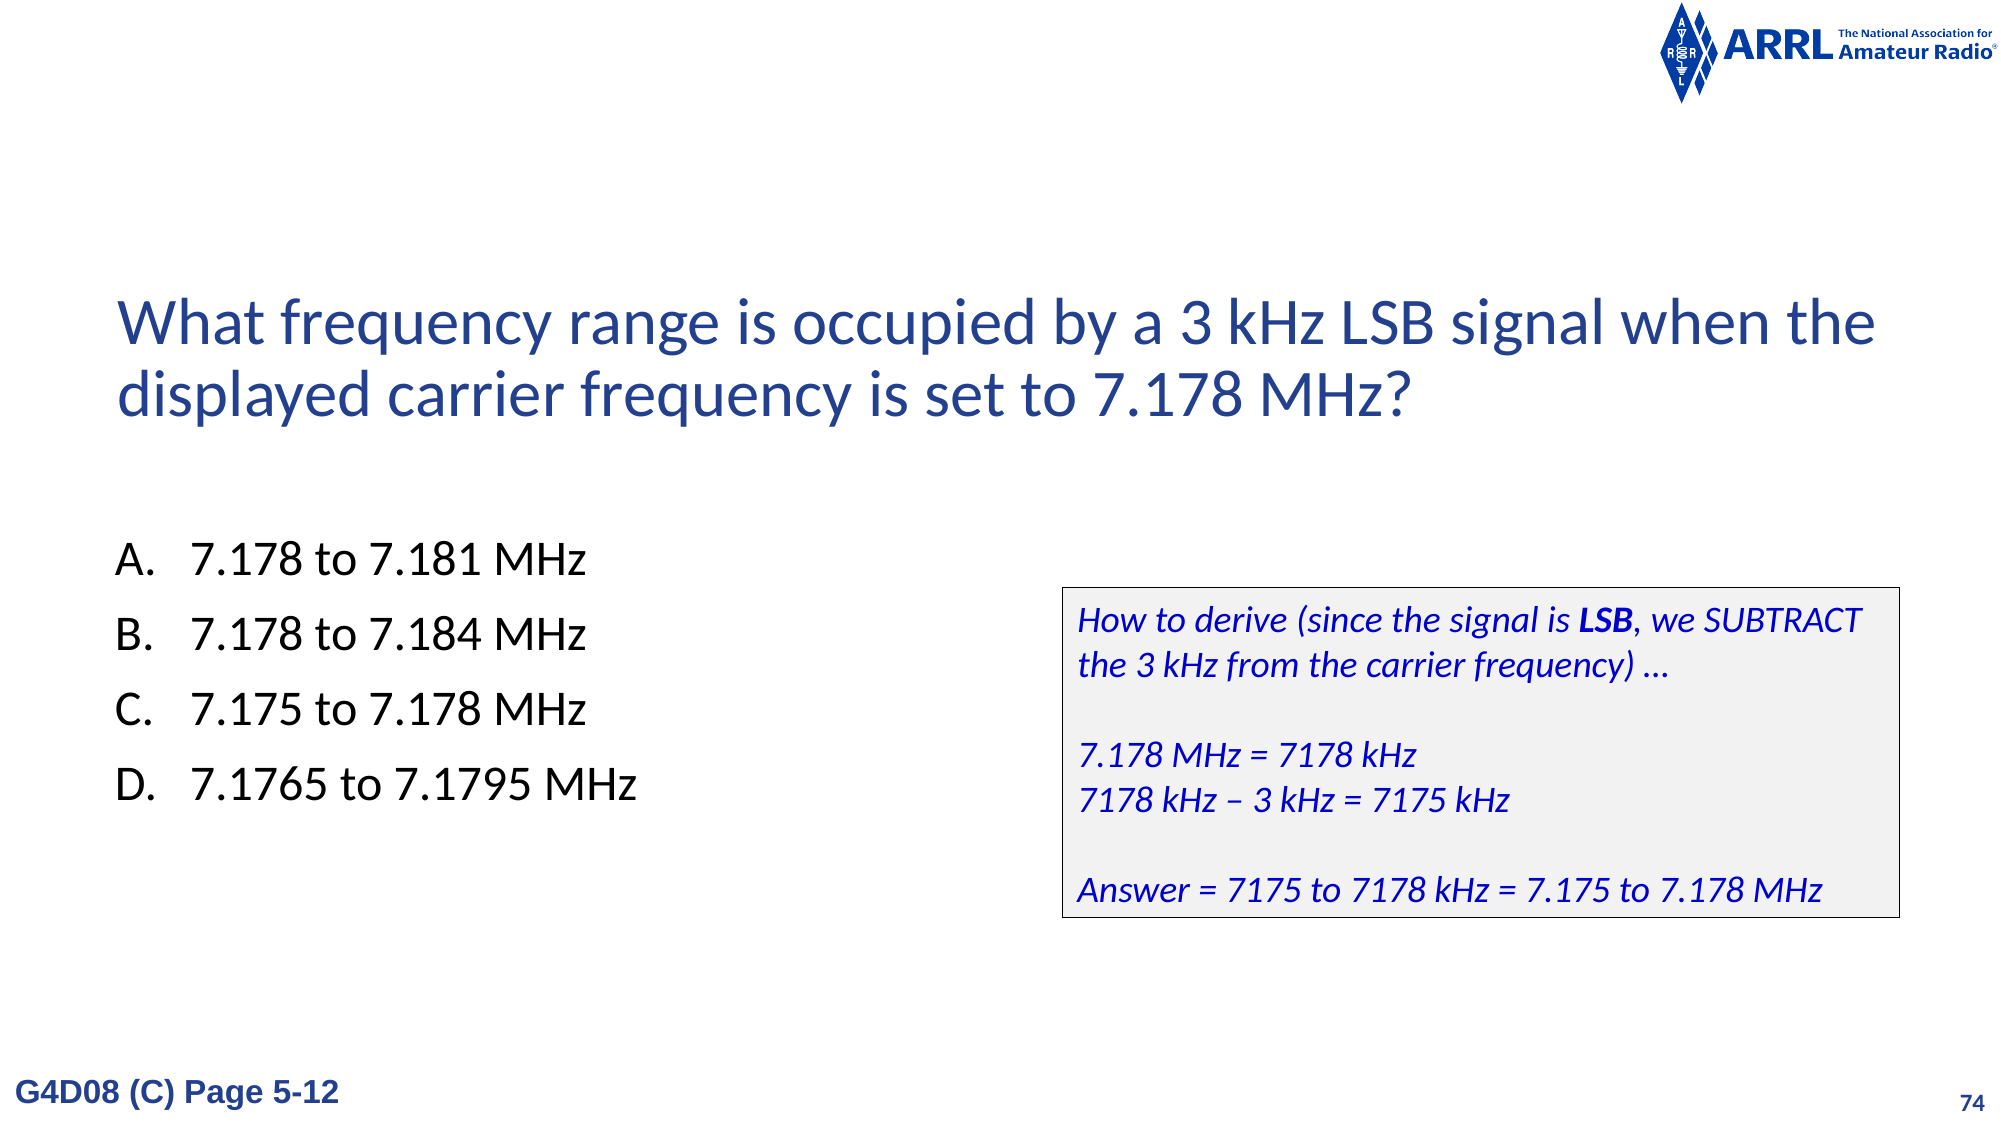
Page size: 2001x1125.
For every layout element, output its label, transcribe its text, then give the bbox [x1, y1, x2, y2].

title What frequency range is occupied by a 3 kHz LSB signal when the displayed carrier frequency is set to 7.178 MHz? [102, 250, 1900, 468]
text_box G4D08 (C) Page 5-12 [0, 1062, 1313, 1118]
list 7.178 to 7.181 MHz 7.178 to 7.184 MHz 7.175 to 7.178 MHz 7.1765 to 7.1795 MHz [99, 525, 913, 1005]
text_box How to derive (since the signal is LSB, we SUBTRACT the 3 kHz from the carrier frequency) … 7.178 MHz = 7178 kHz 7178 kHz – 3 kHz = 7175 kHz Answer = 7175 to 7178 kHz = 7.175 to 7.178 MHz [1062, 587, 1900, 918]
picture [1658, 0, 1999, 106]
text_box 74 [1899, 1079, 2000, 1125]
